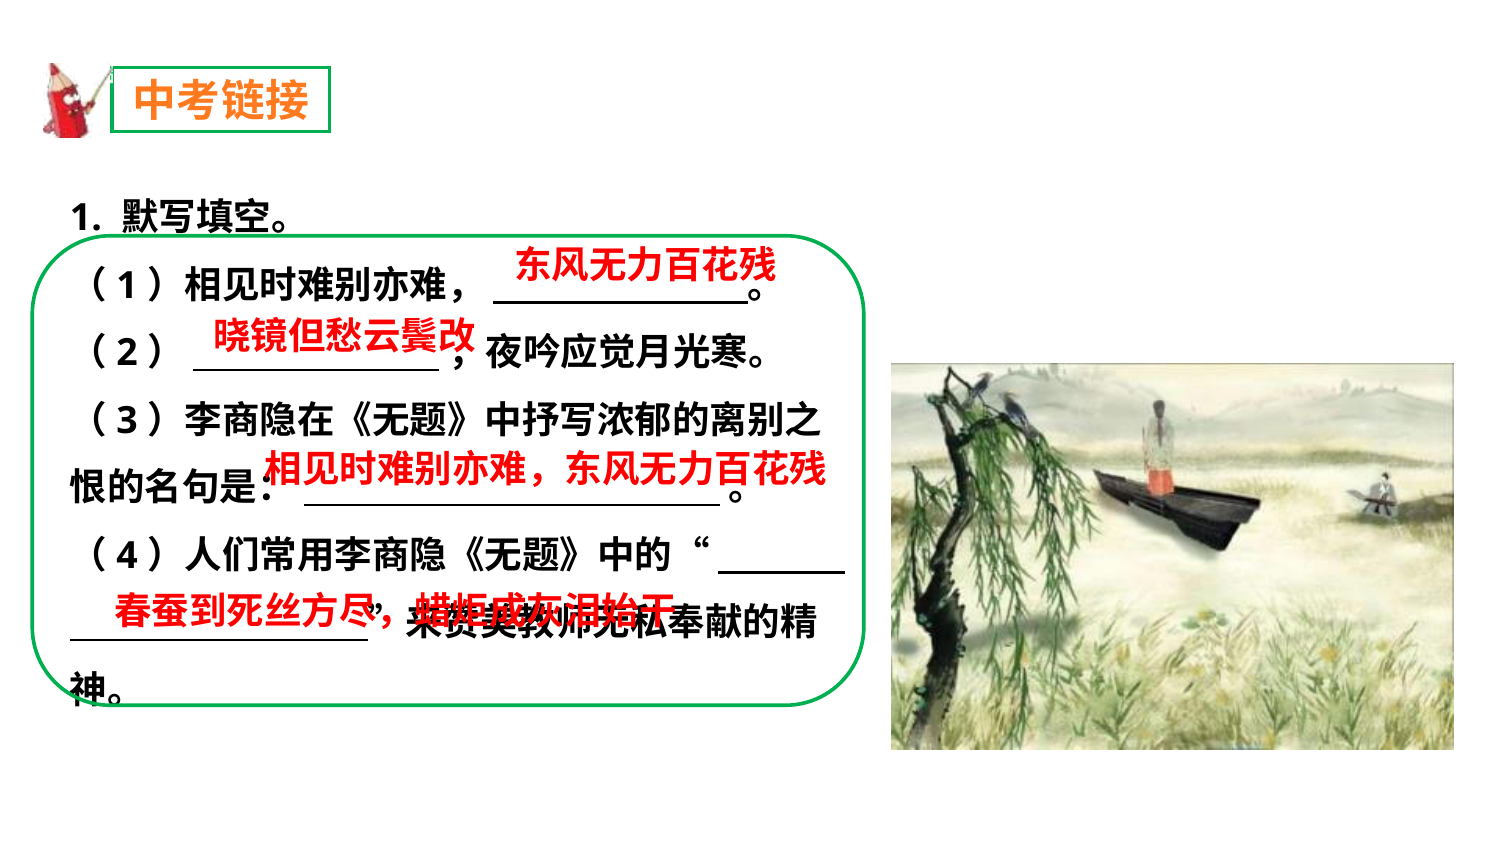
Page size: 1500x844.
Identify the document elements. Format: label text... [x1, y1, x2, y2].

text_box 1. 默写填空。 （1）相见时难别亦难， 。 （2） ，夜吟应觉月光寒。 （3）李商隐在《无题》中抒写浓郁的离别之恨的名句是： 。 （4）人们常用李商隐《无题》中的“ ”来赞美教师无私奉献的精神。 [58, 165, 862, 289]
text_box 1. 默写填空。 （1）相见时难别亦难， 。 （2） ，夜吟应觉月光寒。 （3）李商隐在《无题》中抒写浓郁的离别之恨的名句是： 。 （4）人们常用李商隐《无题》中的“ ”来赞美教师无私奉献的精神。 [58, 652, 862, 717]
text_box 中考链接 [113, 66, 331, 132]
text_box 相见时难别亦难，东风无力百花残 [865, 439, 876, 496]
text_box [31, 234, 865, 707]
picture [891, 363, 1454, 750]
picture [43, 63, 113, 138]
